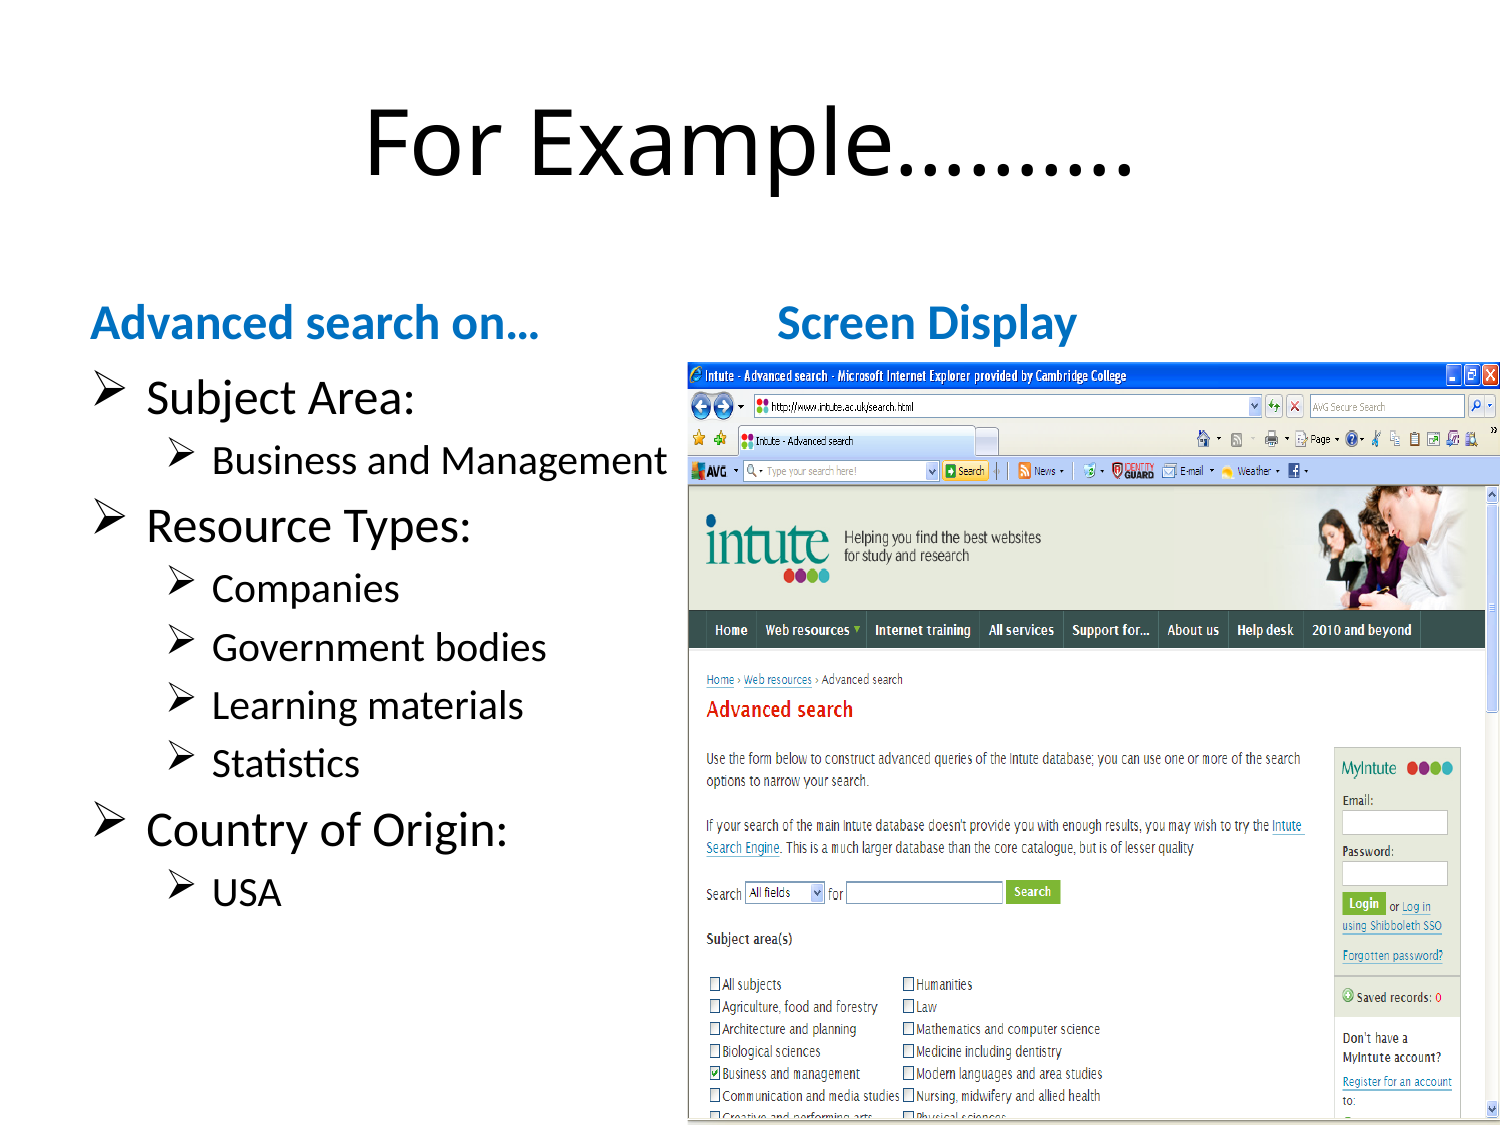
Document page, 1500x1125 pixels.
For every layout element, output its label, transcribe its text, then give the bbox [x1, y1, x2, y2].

list Subject Area: Business and Management Resource Types: Companies Government bodies Learning materials Statistics Country of Origin: USA [75, 356, 738, 1005]
list Advanced search on… [75, 251, 738, 356]
list Screen Display [761, 251, 1425, 357]
title For Example………. [75, 45, 1425, 233]
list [687, 362, 1500, 1125]
